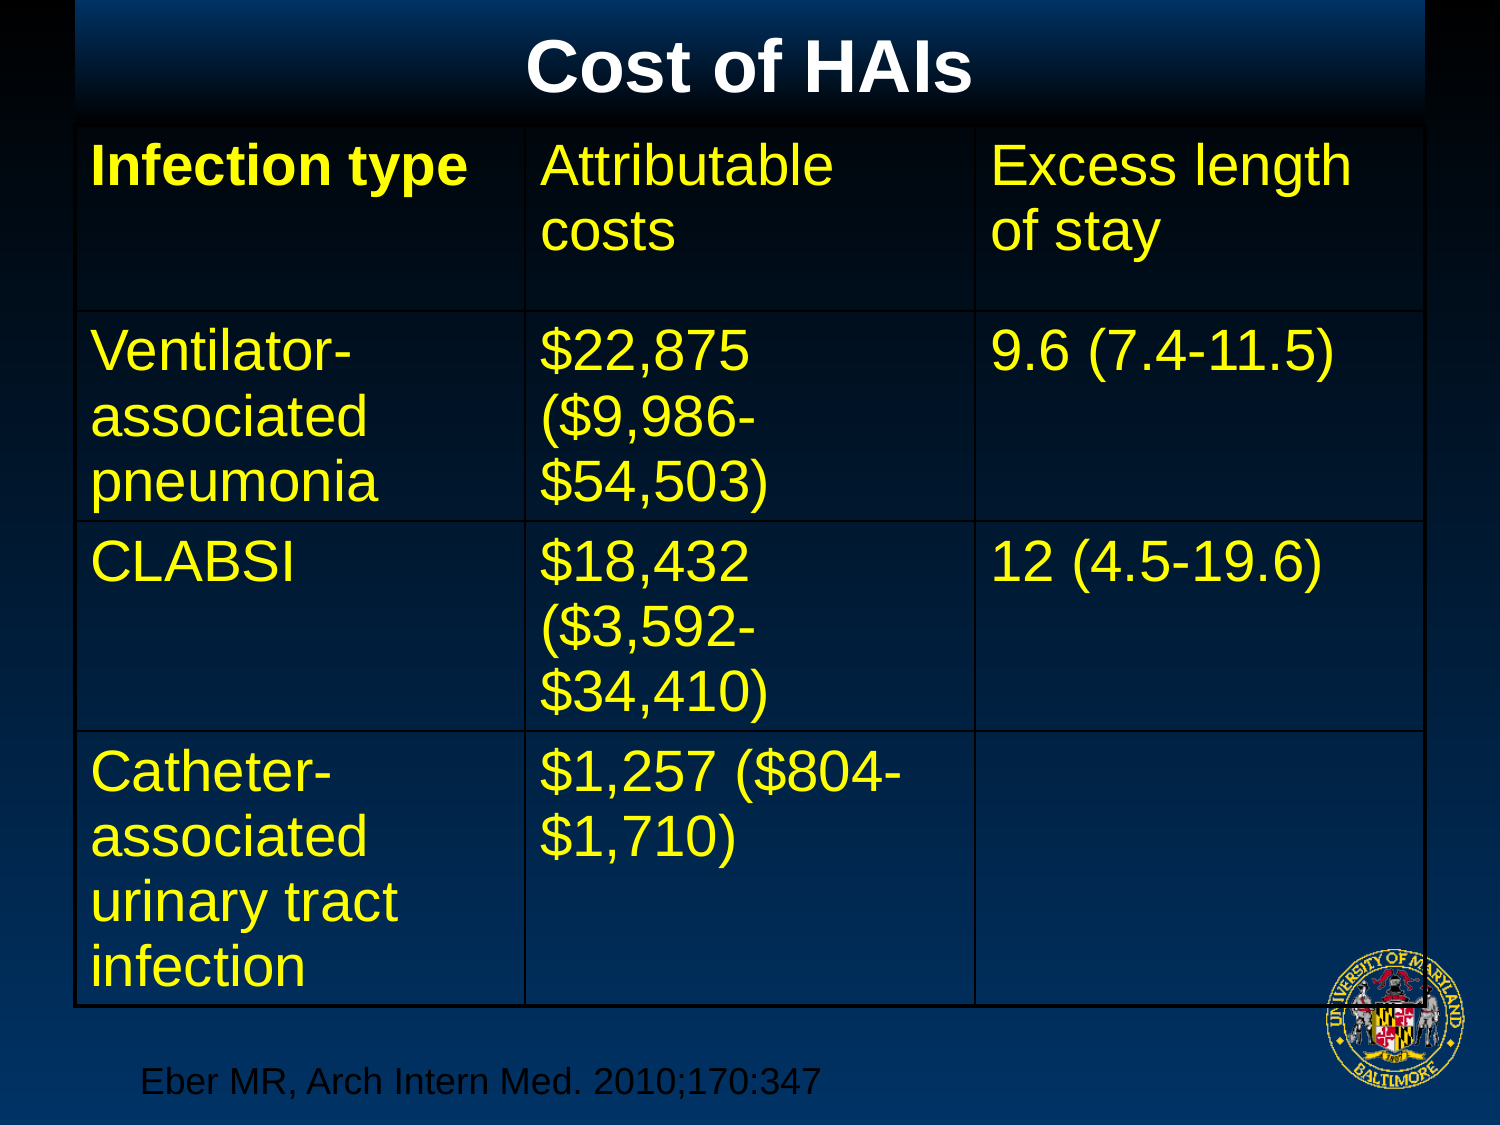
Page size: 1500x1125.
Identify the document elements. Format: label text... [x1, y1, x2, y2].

table_cell CLABSI [77, 522, 524, 730]
table_cell $18,432 ($3,592-$34,410) [526, 522, 974, 730]
table_header Attributable costs [526, 127, 974, 310]
title Cost of HAIs [74, 0, 1426, 123]
table_cell 12 (4.5-19.6) [976, 522, 1423, 730]
picture [1325, 949, 1468, 1108]
table_cell 9.6 (7.4-11.5) [976, 312, 1423, 520]
table_header Excess length of stay [976, 127, 1423, 310]
table_cell Catheter-associated urinary tract infection [77, 732, 524, 1004]
table_cell [976, 732, 1423, 1004]
table_header Infection type [77, 127, 524, 310]
table_cell Ventilator-associated pneumonia [77, 312, 524, 520]
table_cell $22,875 ($9,986-$54,503) [526, 312, 974, 520]
text_box Eber MR, Arch Intern Med. 2010;170:347 [125, 1049, 1375, 1110]
table_cell $1,257 ($804-$1,710) [526, 732, 974, 1004]
